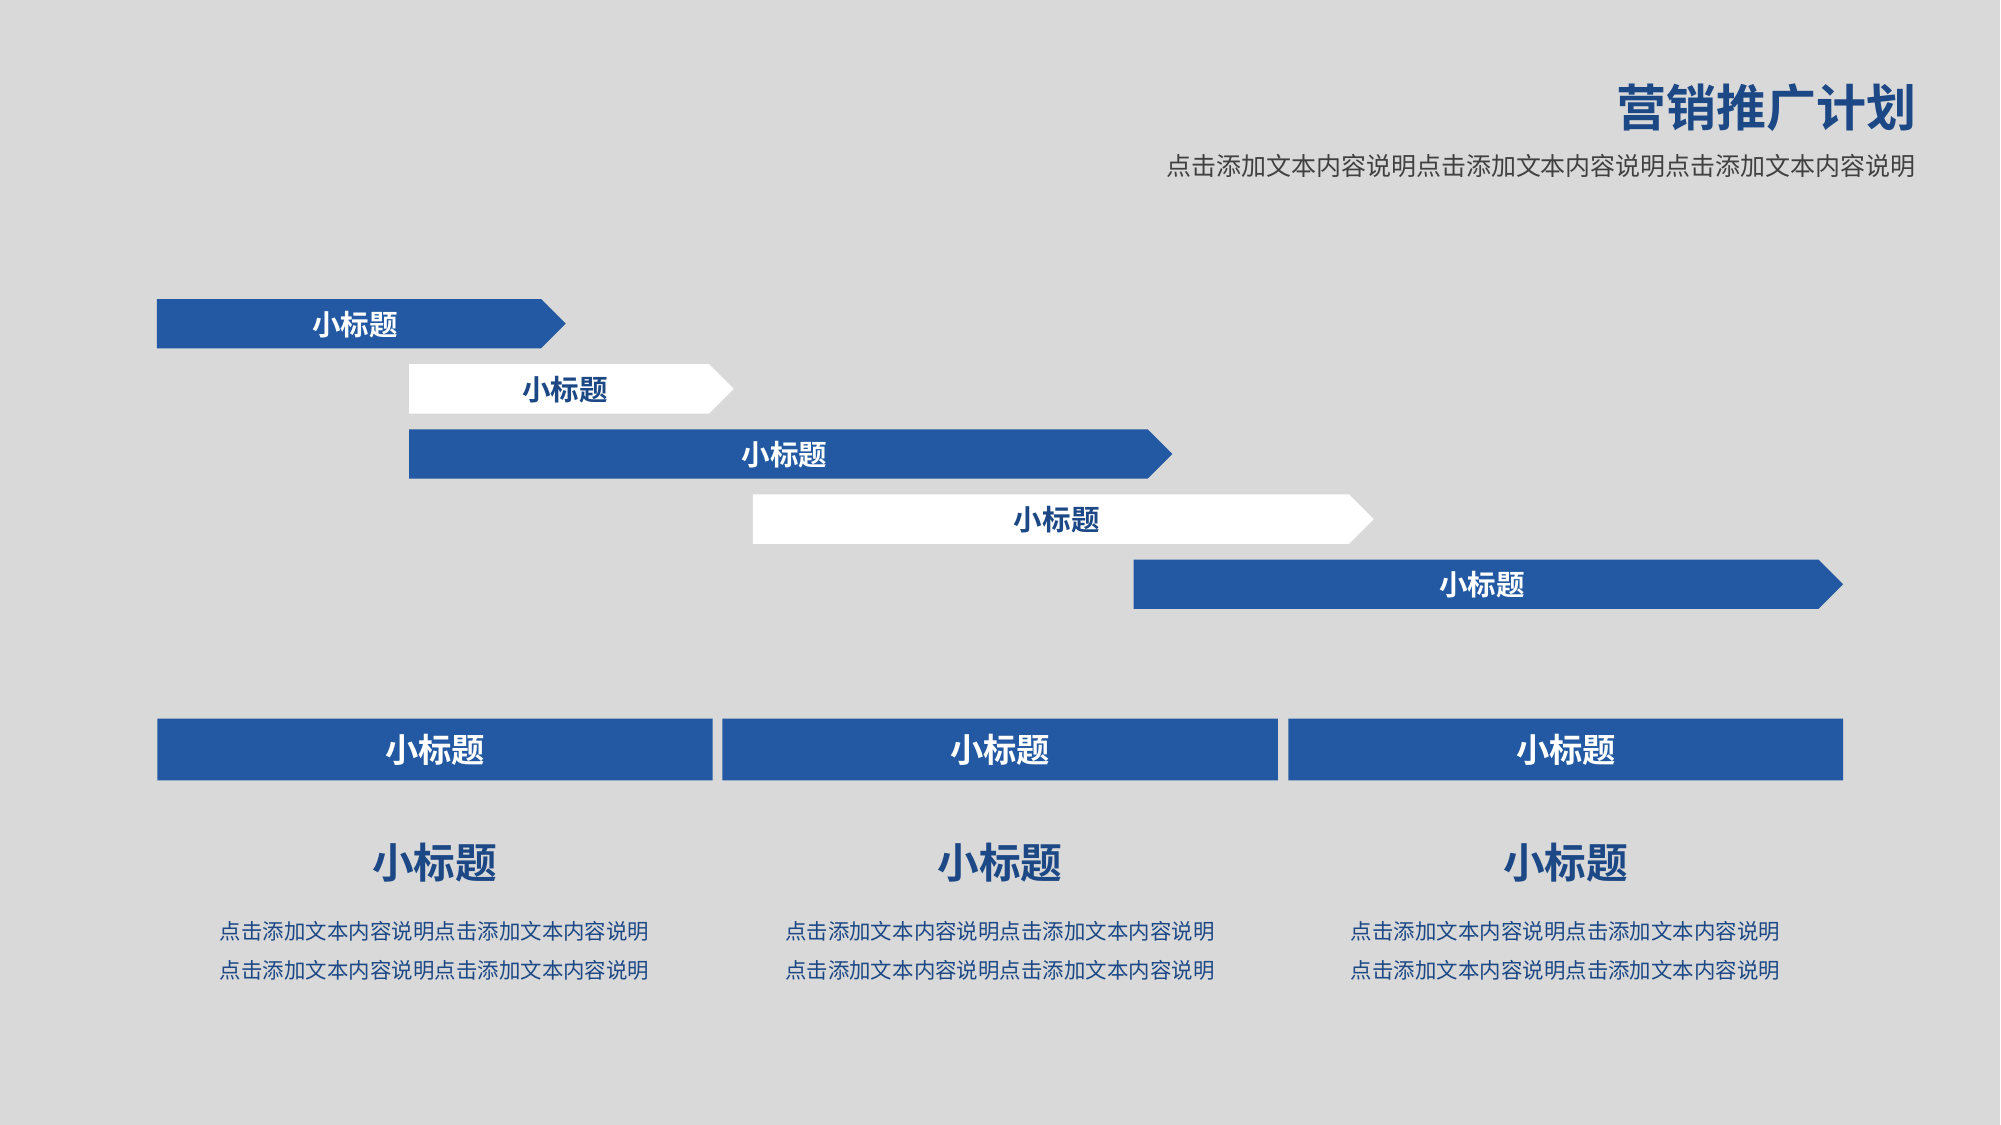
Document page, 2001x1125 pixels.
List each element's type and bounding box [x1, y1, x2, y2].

text_box [1064, 69, 1932, 184]
text_box [156, 299, 1844, 992]
